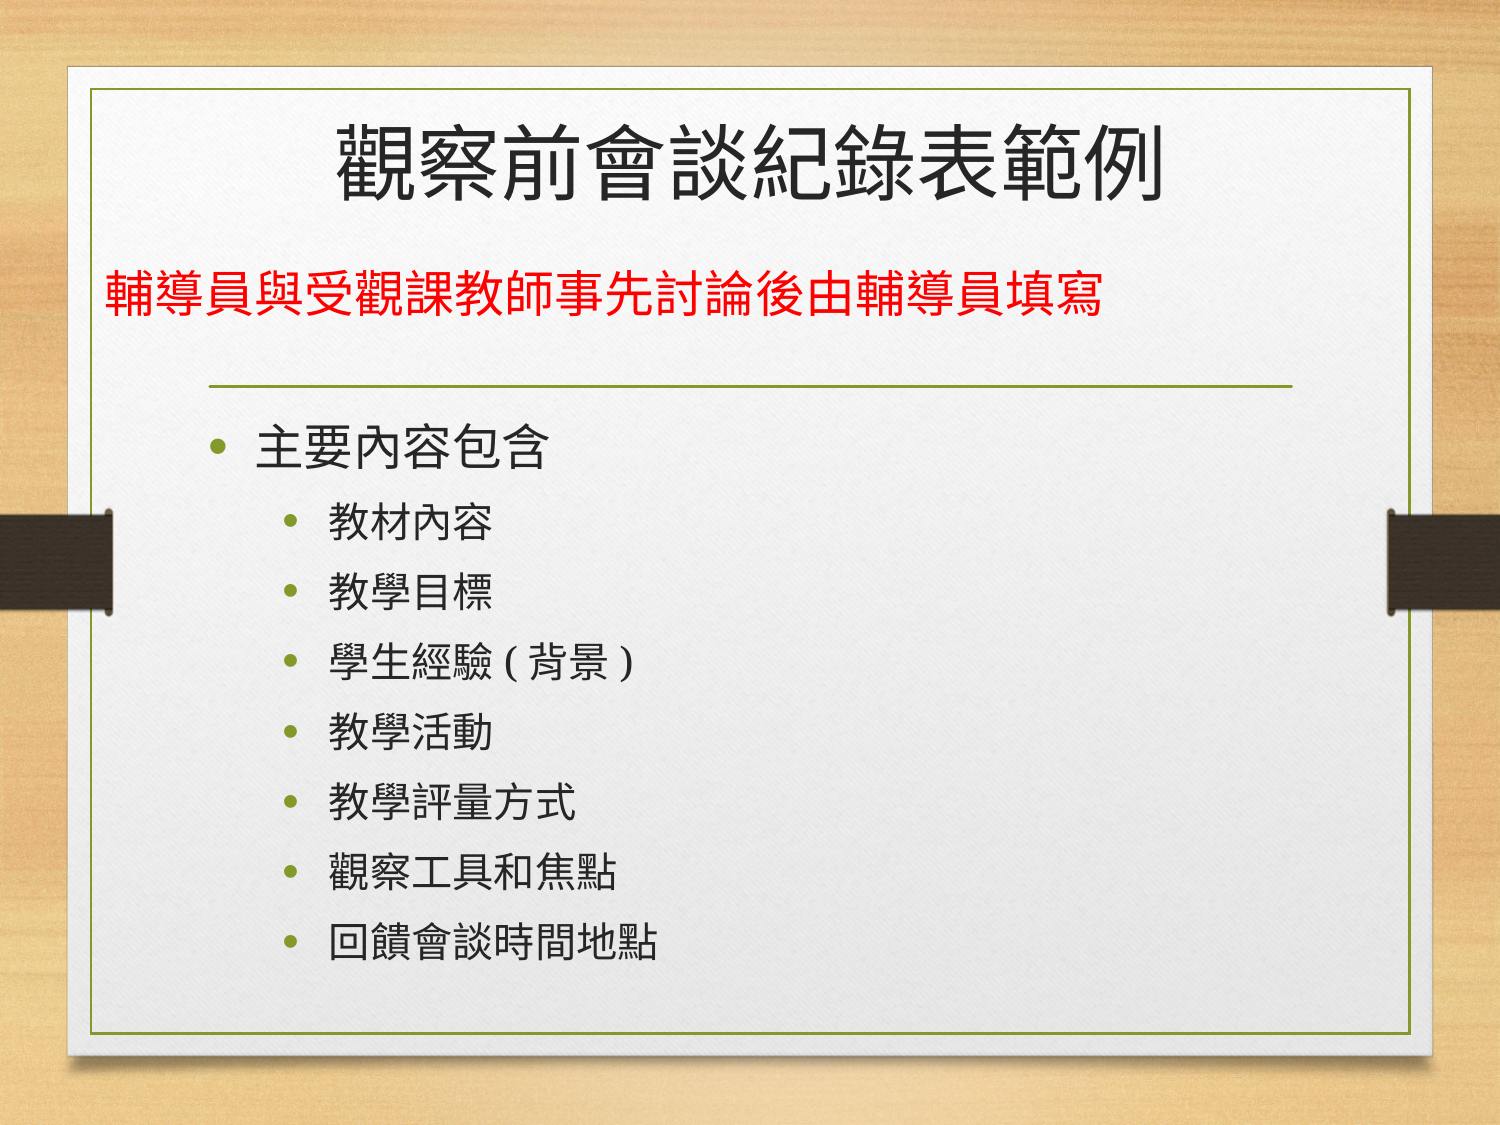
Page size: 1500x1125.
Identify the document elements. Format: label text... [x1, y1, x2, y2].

list 主要內容包含 教材內容 教學目標 學生經驗(背景) 教學活動 教學評量方式 觀察工具和焦點 回饋會談時間地點 [193, 408, 1309, 974]
title 觀察前會談紀錄表範例 [192, 54, 1309, 255]
text_box 輔導員與受觀課教師事先討論後由輔導員填寫 [90, 255, 1329, 330]
picture [0, 0, 1500, 1125]
